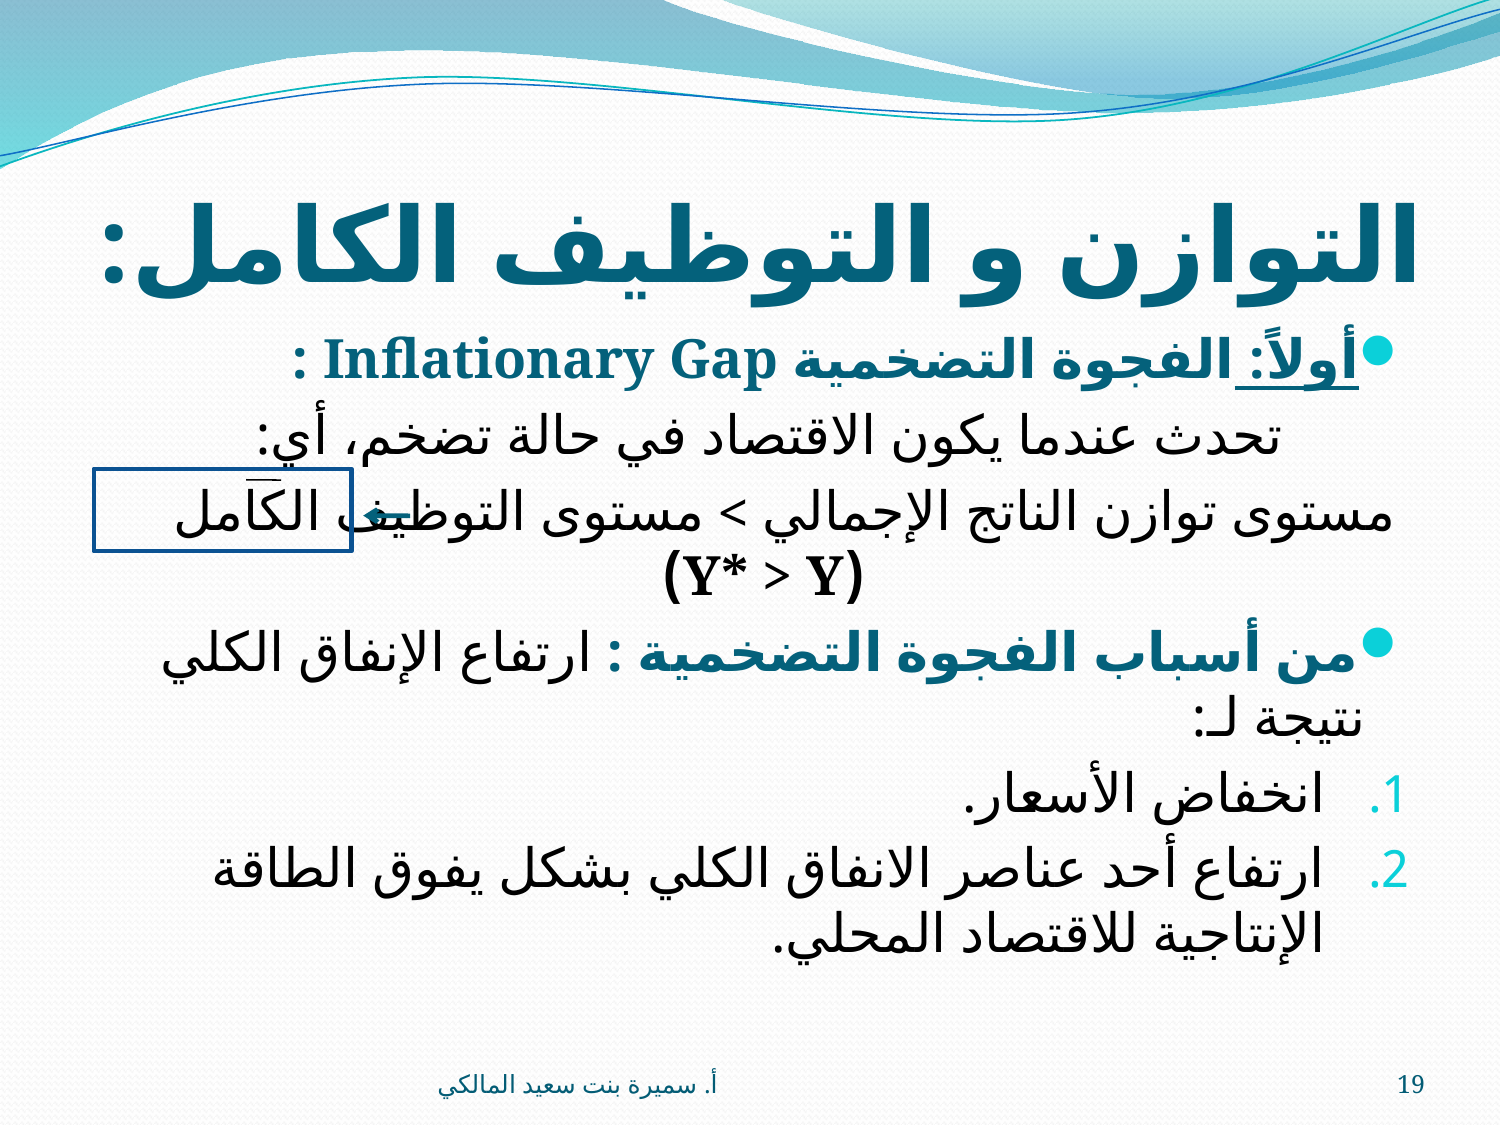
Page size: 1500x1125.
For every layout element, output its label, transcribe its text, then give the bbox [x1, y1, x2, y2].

text_box [92, 467, 354, 553]
footer أ. سميرة بنت سعيد المالكي [437, 1042, 988, 1103]
list أولاً: الفجوة التضخمية Inflationary Gap : تحدث عندما يكون الاقتصاد في حالة تضخم، أي: مستوى توازن الناتج الإجمالي > مستوى التوظيف الكامل (Y* > Y) من أسباب الفجوة التضخمية : ارتفاع الإنفاق الكلي نتيجة لـ: انخفاض الأسعار. ارتفاع أحد عناصر الانفاق الكلي بشكل يفوق الطاقة الإنتاجية للاقتصاد المحلي. [75, 317, 1425, 1038]
slide_number 19 [1299, 1042, 1425, 1103]
title التوازن و التوظيف الكامل: [75, 115, 1425, 303]
